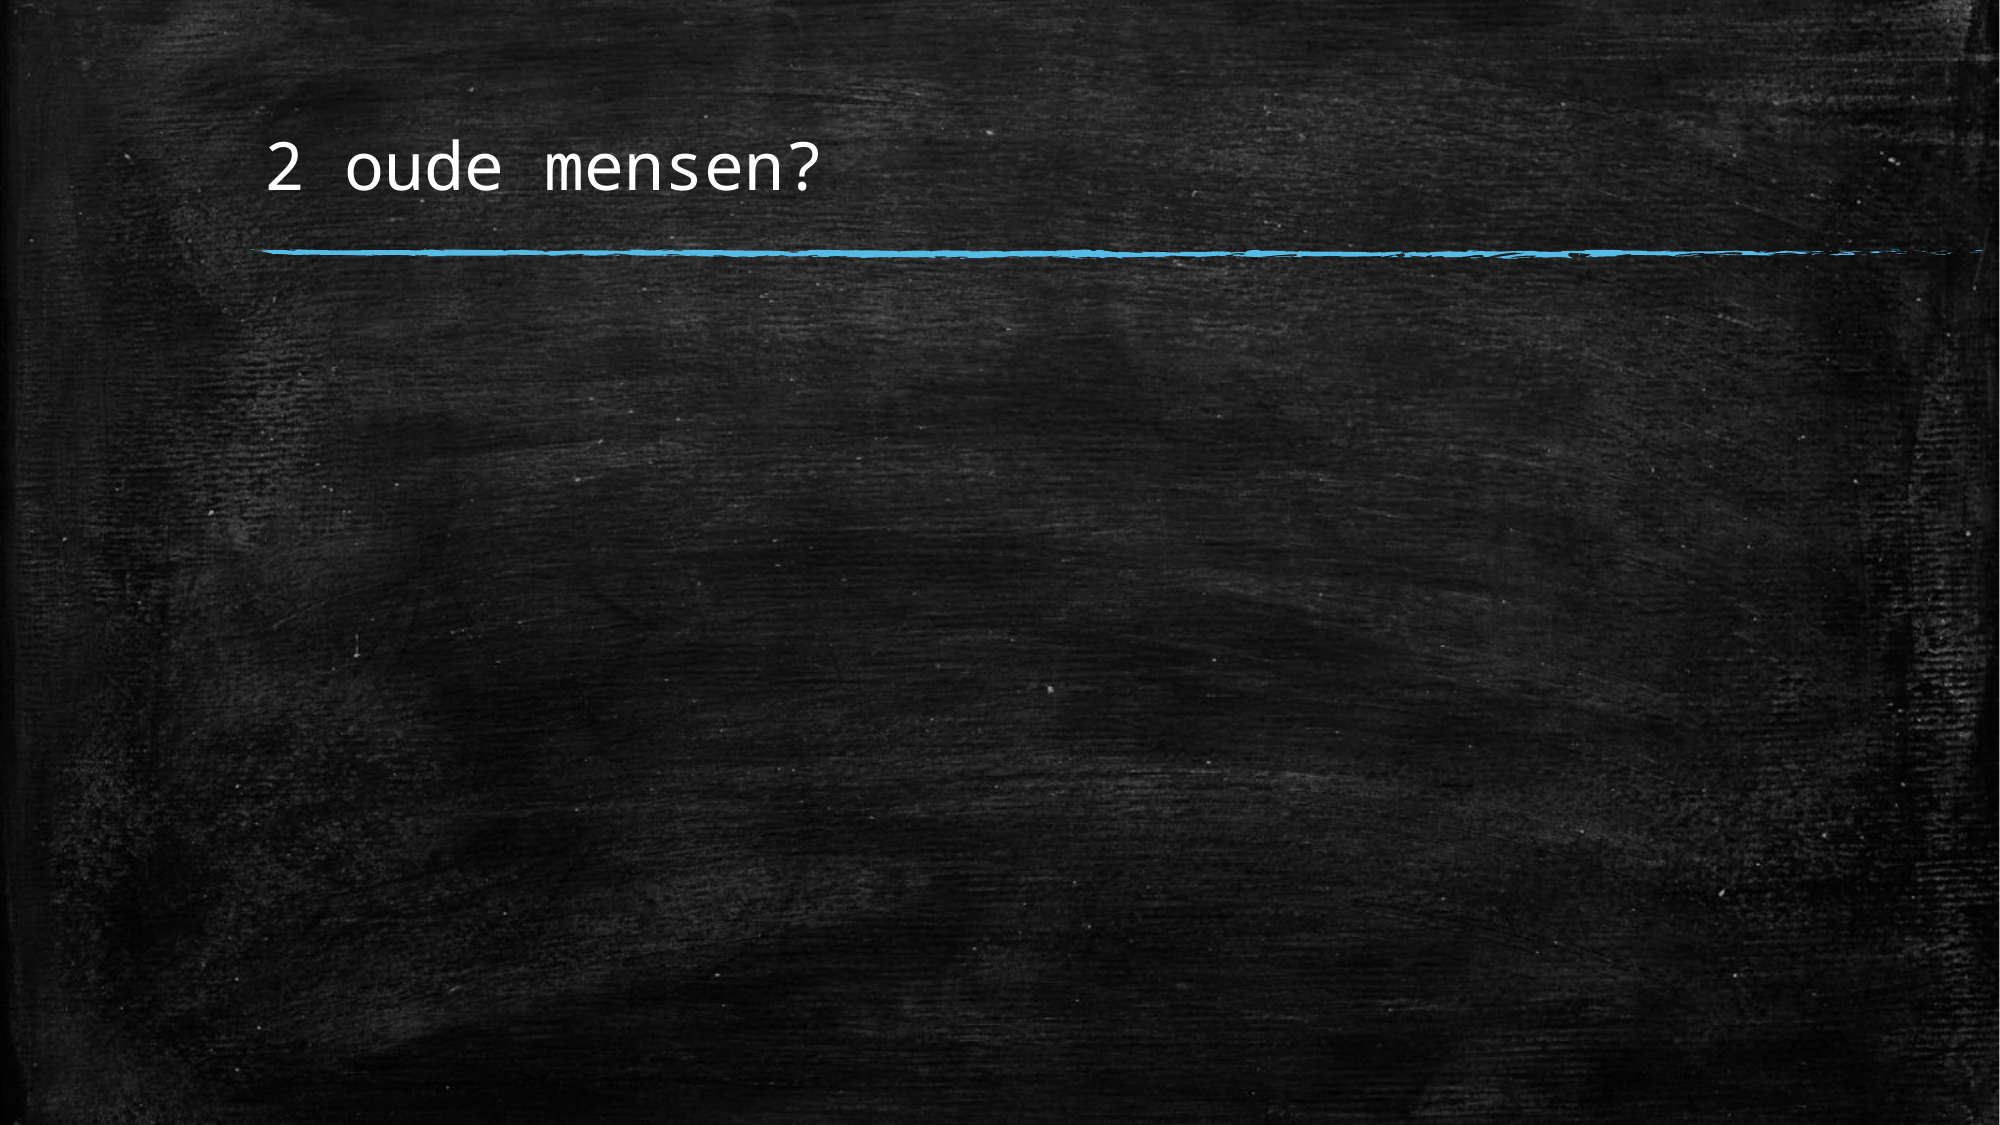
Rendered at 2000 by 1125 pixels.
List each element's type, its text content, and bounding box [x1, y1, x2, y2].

title 2 oude mensen? [249, 45, 1750, 213]
